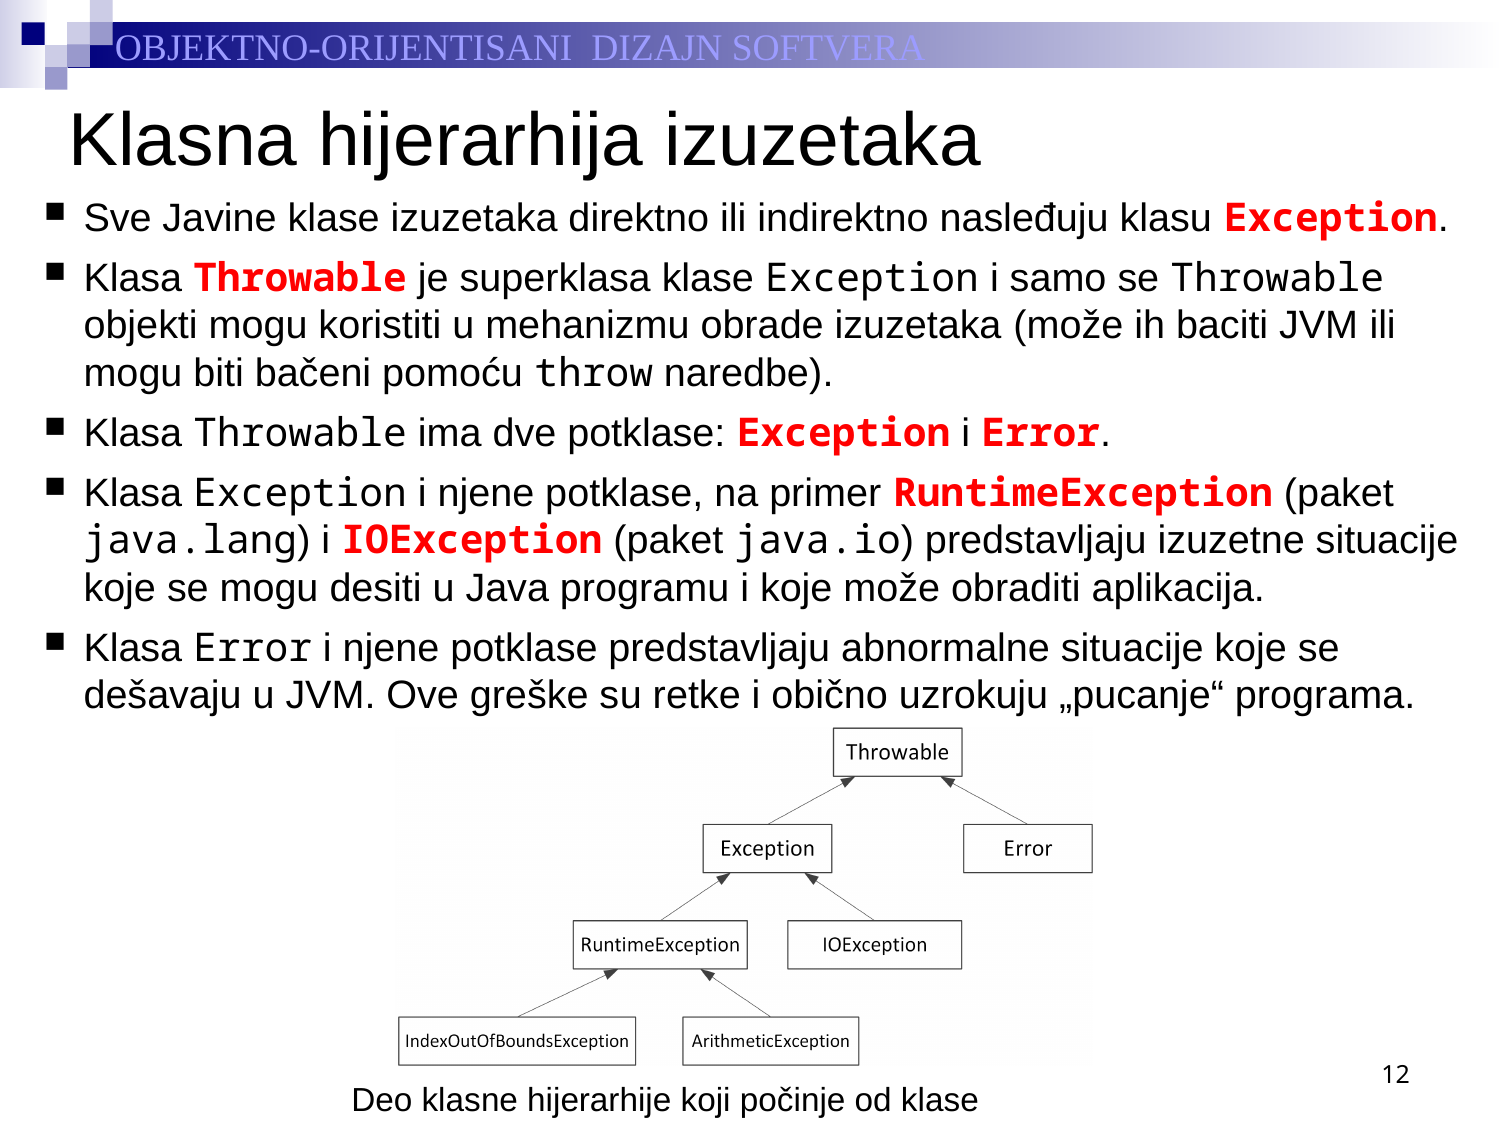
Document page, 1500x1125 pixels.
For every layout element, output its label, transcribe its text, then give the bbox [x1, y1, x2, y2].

title Klasna hijerarhija izuzetaka [53, 86, 1069, 184]
slide_number 12 [1097, 1024, 1426, 1101]
text_box Deo klasne hijerarhije koji počinje od klase Throwable [336, 1070, 1176, 1125]
picture [395, 727, 1093, 1067]
text_box Sve Javine klase izuzetaka direktno ili indirektno nasleđuju klasu Exception. Klasa Throwable je superklasa klase Exception i samo se Throwable objekti mogu koristiti u mehanizmu obrade izuzetaka (može ih baciti JVM ili mogu biti bačeni pomoću throw naredbe). Klasa Throwable ima dve potklase: Exception i Error. Klasa Exception i njene potklase, na primer RuntimeException (paket java.lang) i IOException (paket java.io) predstavljaju izuzetne situacije koje se mogu desiti u Java programu i koje može obraditi aplikacija. Klasa Error i njene potklase predstavljaju abnormalne situacije koje se dešavaju u JVM. Ove greške su retke i obično uzrokuju „pucanje“ programa. [29, 184, 1495, 764]
